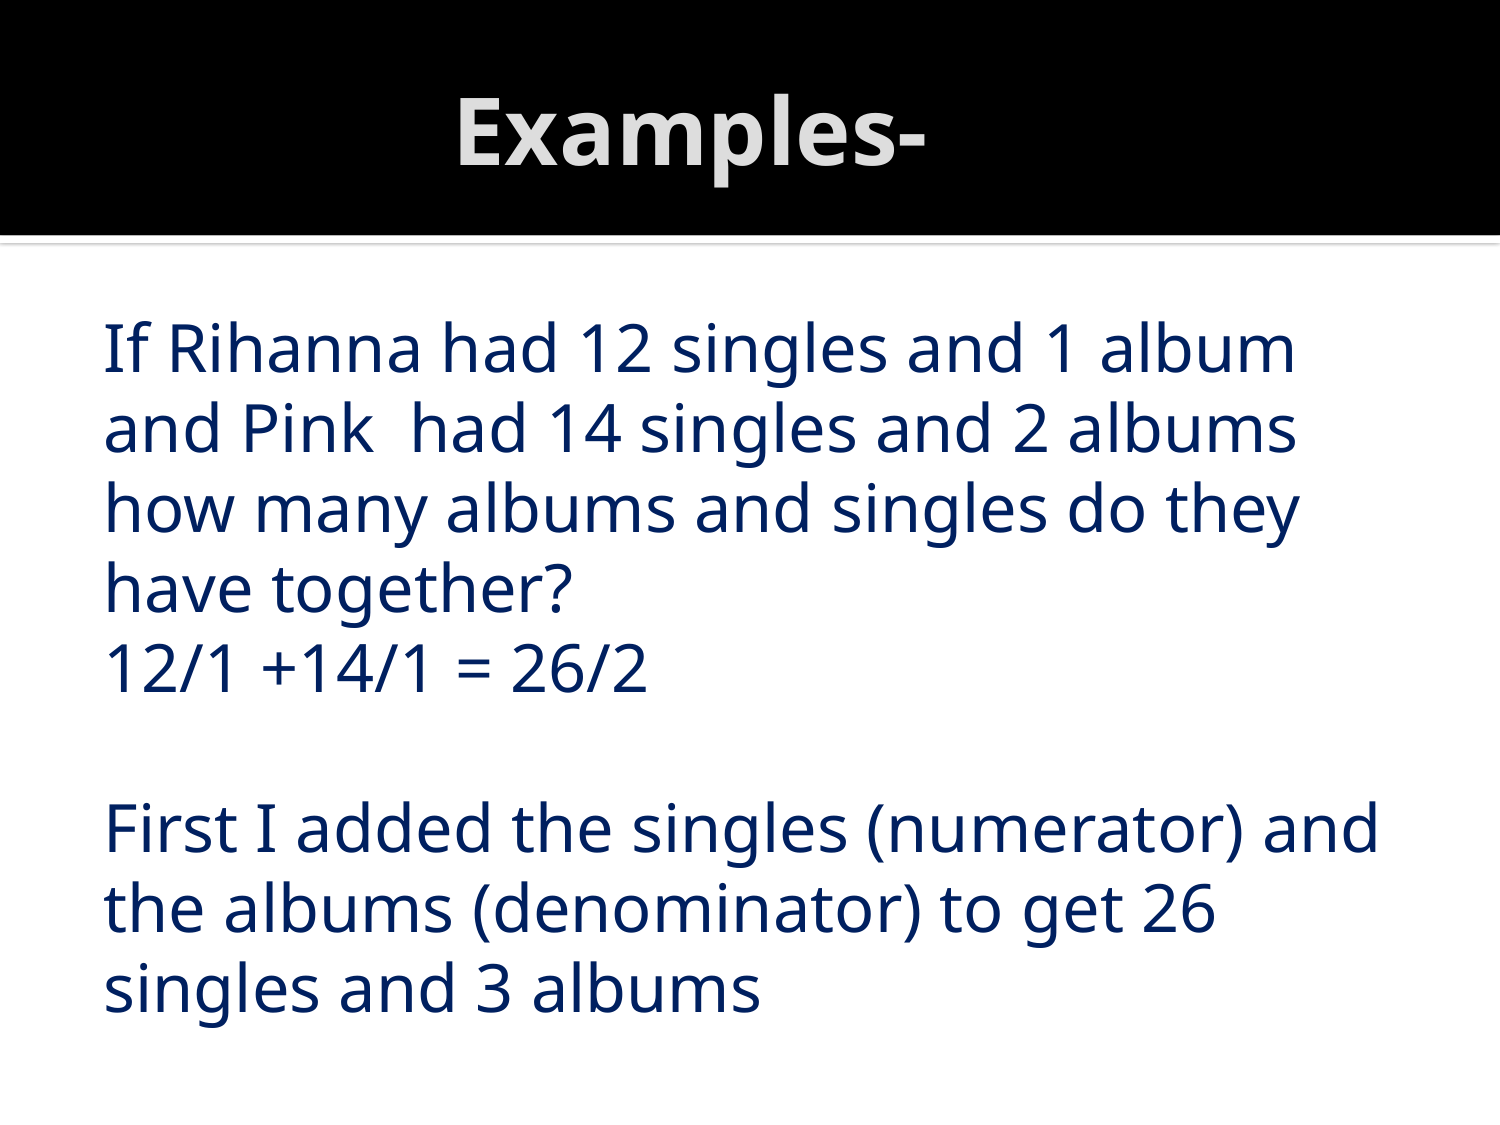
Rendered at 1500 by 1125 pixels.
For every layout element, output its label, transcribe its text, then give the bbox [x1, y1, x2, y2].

list If Rihanna had 12 singles and 1 album and Pink had 14 singles and 2 albums how many albums and singles do they have together? 12/1 +14/1 = 26/2 First I added the singles (numerator) and the albums (denominator) to get 26 singles and 3 albums [75, 291, 1425, 1050]
title Examples- [437, 25, 1425, 231]
